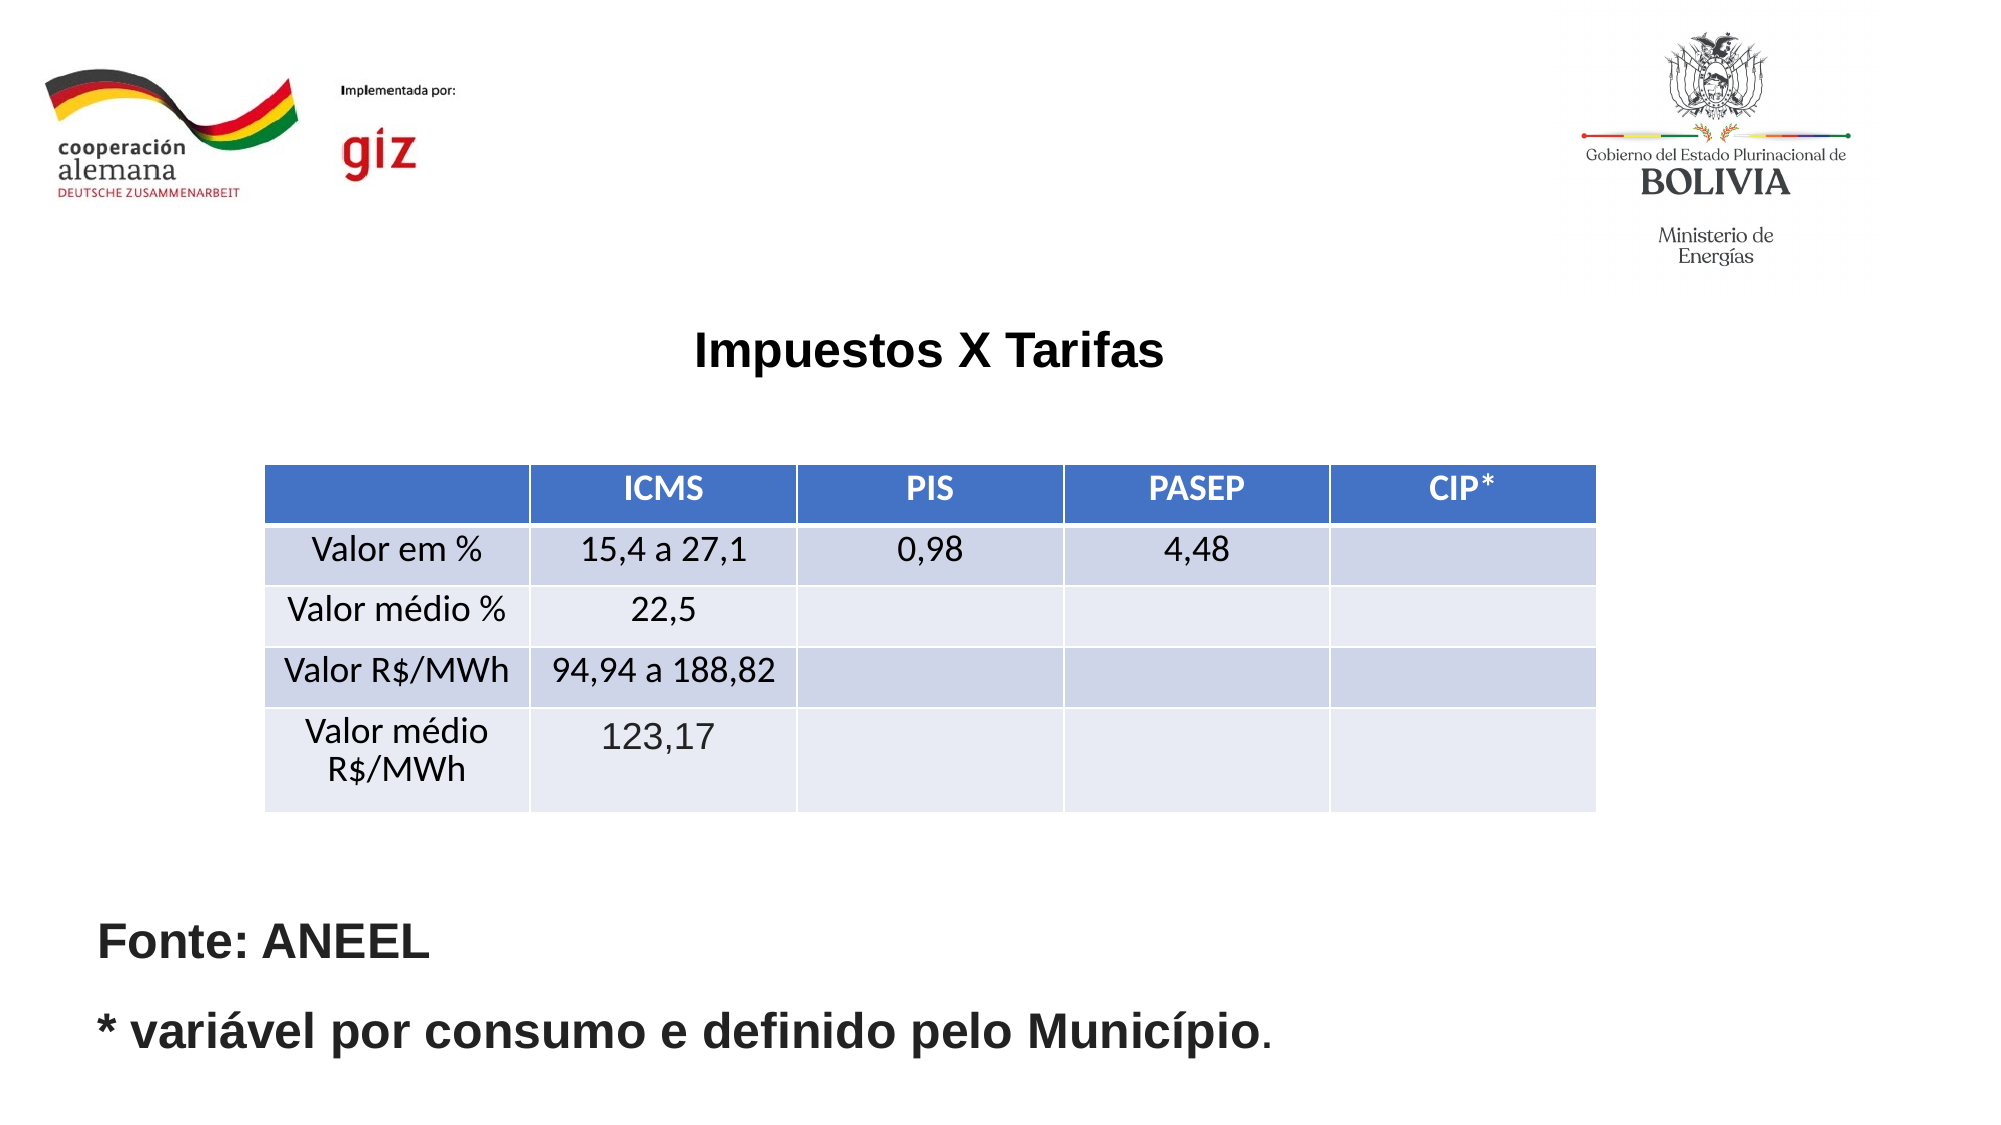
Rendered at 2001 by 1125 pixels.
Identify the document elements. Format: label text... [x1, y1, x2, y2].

table_cell [798, 648, 1063, 707]
table_cell [1331, 528, 1596, 585]
table_header PIS [798, 465, 1063, 523]
table_cell 15,4 a 27,1 [531, 528, 796, 585]
table_cell [1065, 709, 1329, 812]
table_cell Valor R$/MWh [265, 648, 529, 707]
table_header PASEP [1065, 465, 1329, 523]
table_header [265, 465, 529, 523]
table_cell 4,48 [1065, 528, 1329, 585]
table_cell 94,94 a 188,82 [531, 648, 796, 707]
table_cell [1065, 648, 1329, 707]
table_cell Valor médio R$/MWh [265, 709, 529, 812]
table_cell Valor em % [265, 528, 529, 585]
table_cell 123,17 [531, 709, 796, 812]
table_cell [798, 587, 1063, 646]
text_box Fonte: ANEEL * variável por consumo e definido pelo Município. [82, 608, 1943, 1066]
picture [16, 31, 483, 231]
table_cell 0,98 [798, 528, 1063, 585]
table_cell 22,5 [531, 587, 796, 646]
table_cell Valor médio % [265, 587, 529, 646]
table_cell [1331, 587, 1596, 646]
table_cell [1065, 587, 1329, 646]
text_box Impuestos X Tarifas [679, 310, 1397, 386]
table_header CIP* [1331, 465, 1596, 523]
table_cell [1331, 709, 1596, 812]
table_cell [1331, 648, 1596, 707]
table_header ICMS [531, 465, 796, 523]
table_cell [798, 709, 1063, 812]
picture [1549, 0, 1883, 296]
